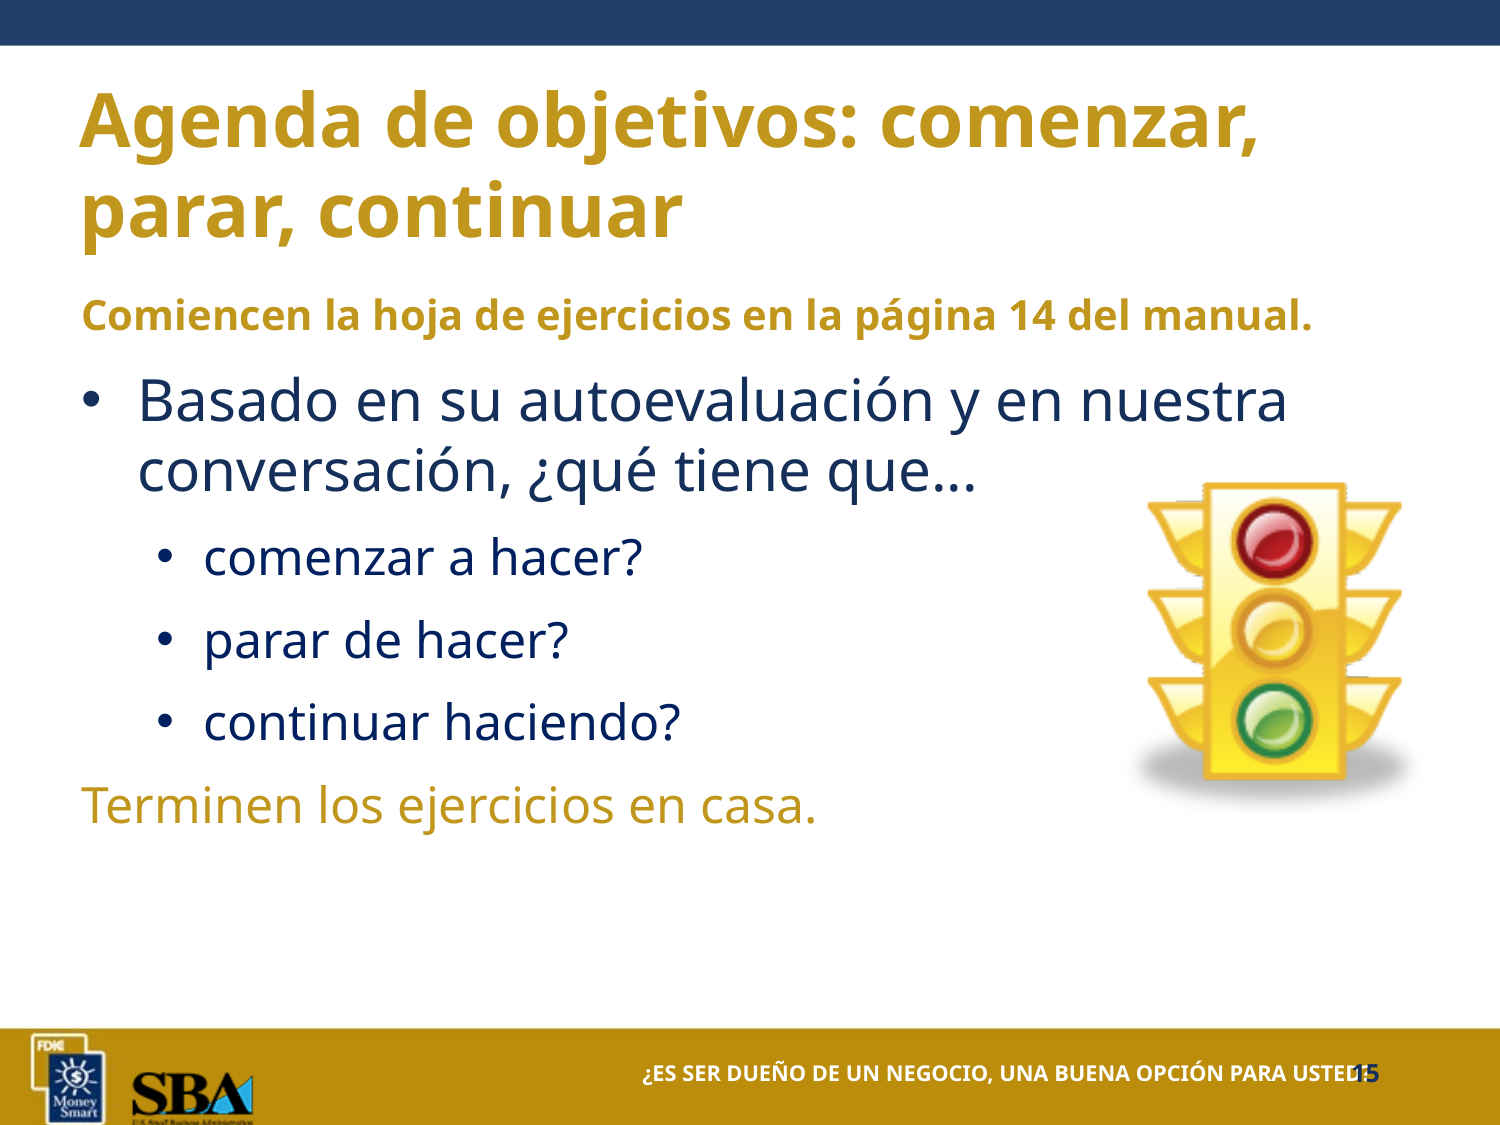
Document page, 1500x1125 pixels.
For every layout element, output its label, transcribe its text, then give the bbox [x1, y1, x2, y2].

picture [0, 0, 1500, 1125]
title Agenda de objetivos: comenzar, parar, continuar [64, 64, 1415, 165]
list Comiencen la hoja de ejercicios en la página 14 del manual. Basado en su autoevaluación y en nuestra conversación, ¿qué tiene que... comenzar a hacer? parar de hacer? continuar haciendo? Terminen los ejercicios en casa. [66, 281, 1343, 1084]
